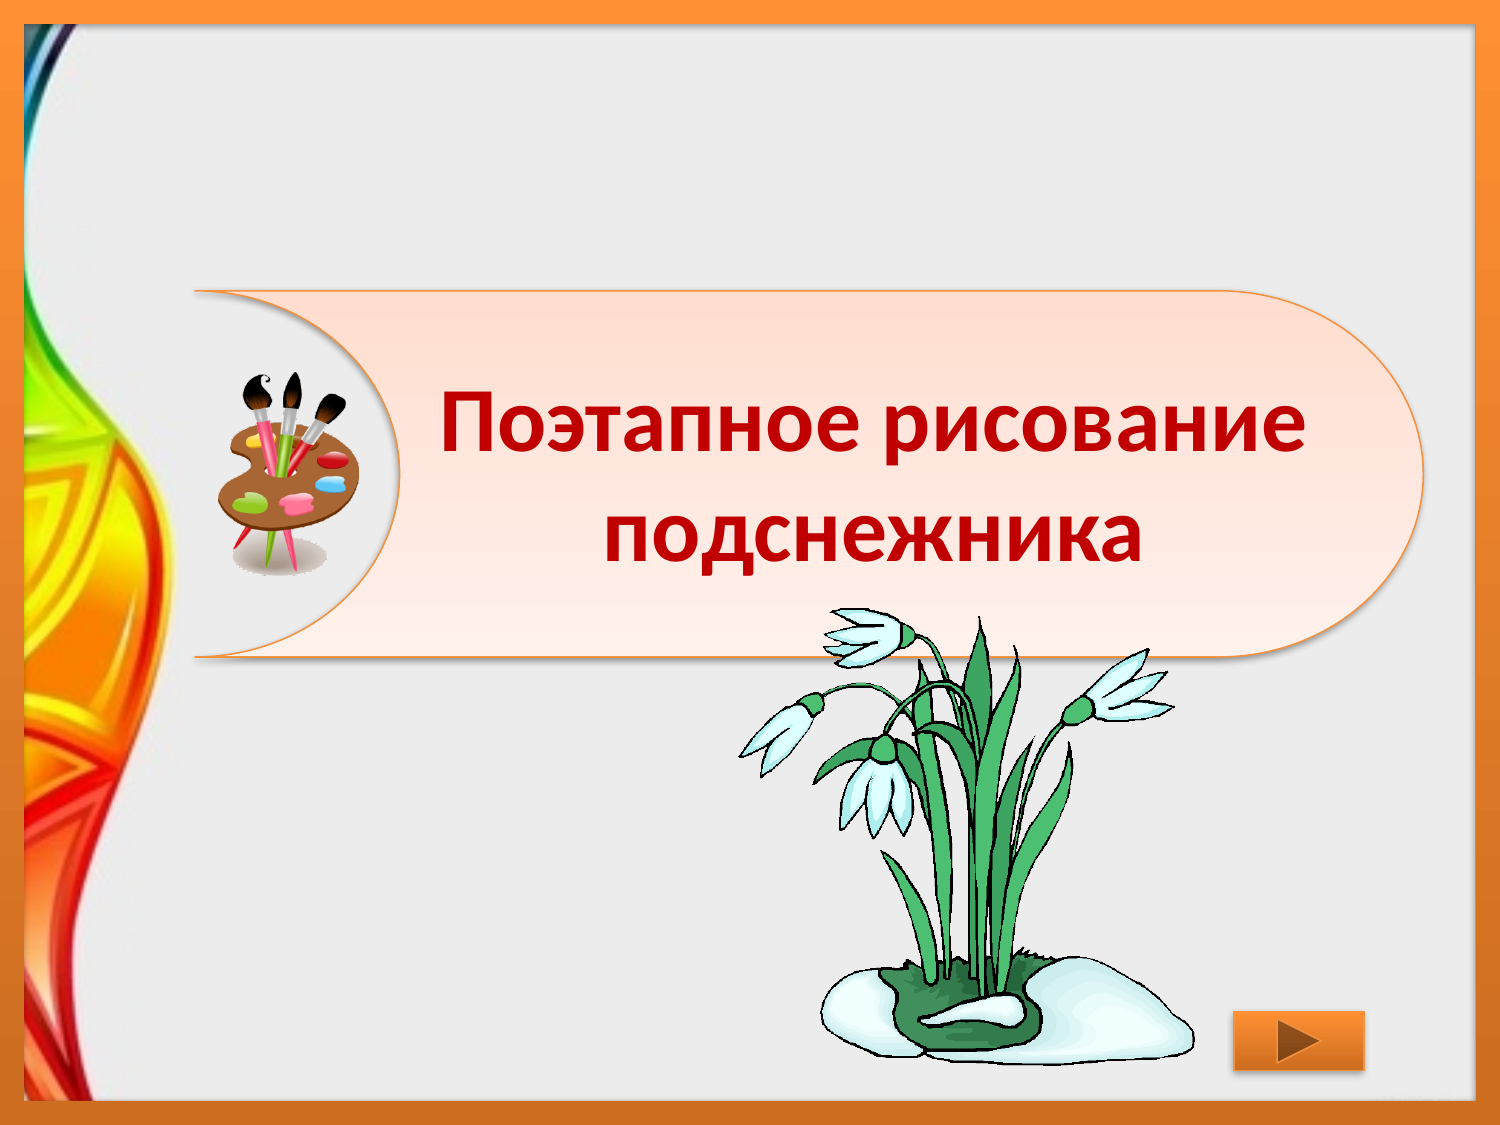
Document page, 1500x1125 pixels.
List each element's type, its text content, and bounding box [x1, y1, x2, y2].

picture [24, 24, 1475, 1100]
text_box [1233, 1011, 1365, 1071]
title Поэтапное рисование подснежника [360, 349, 1388, 591]
